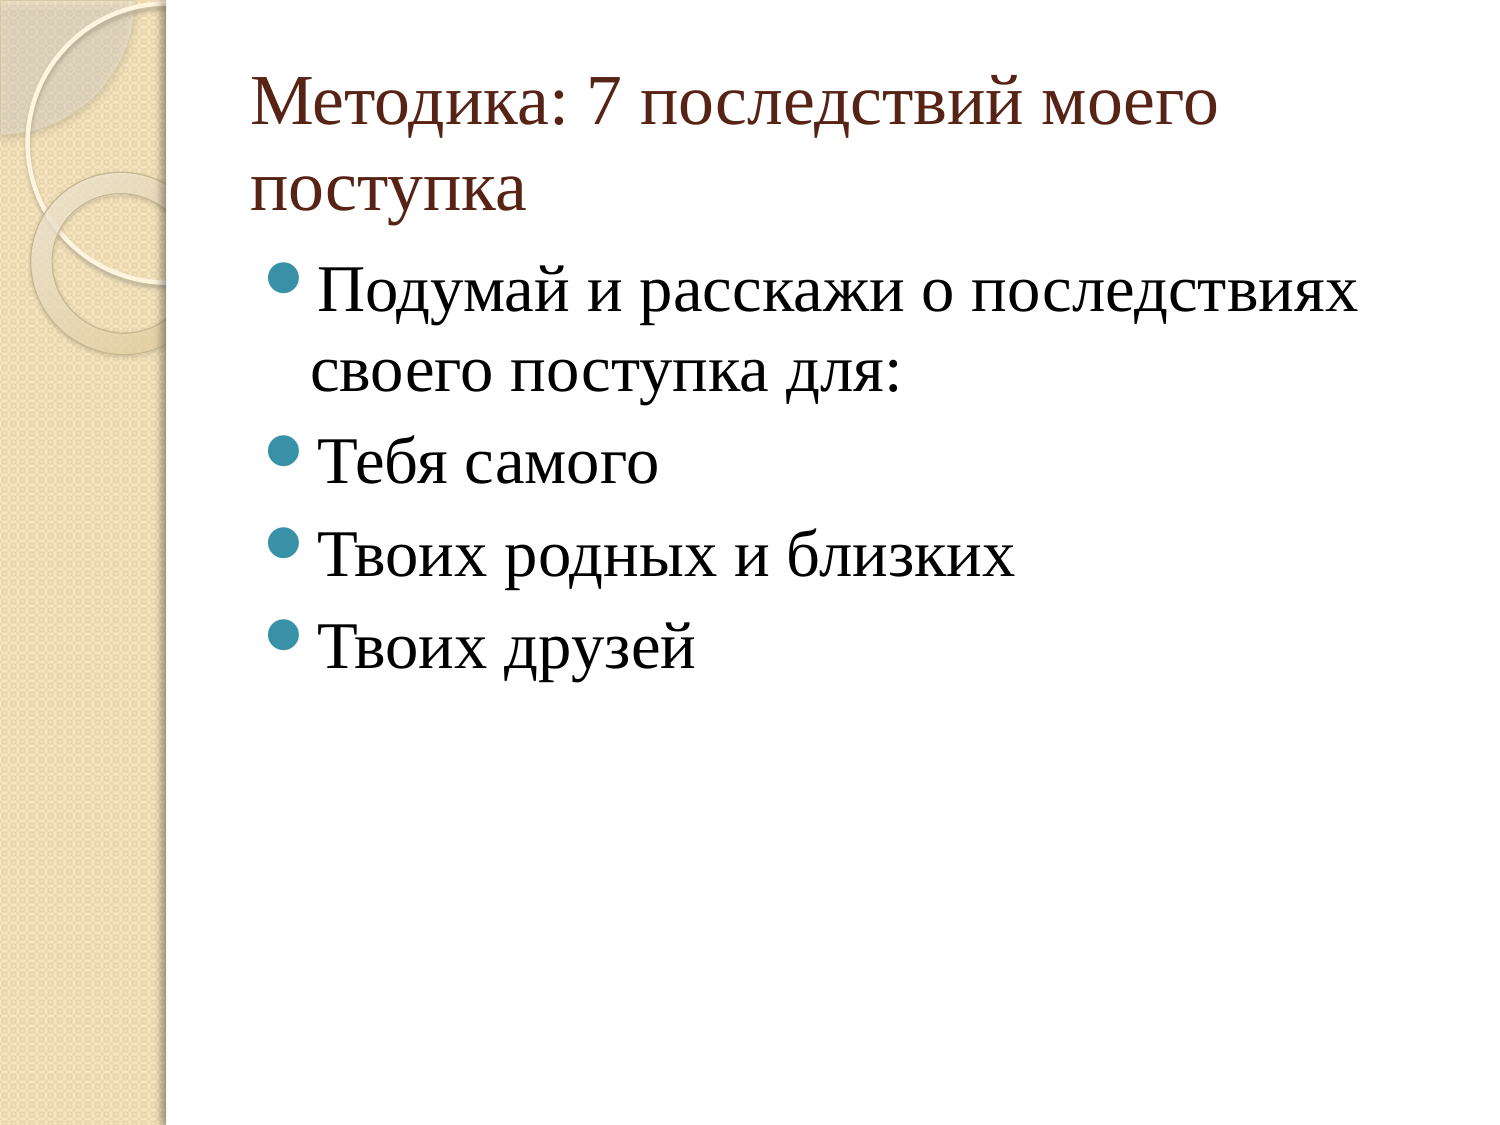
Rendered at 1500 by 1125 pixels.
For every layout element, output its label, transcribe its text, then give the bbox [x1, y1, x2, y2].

list Подумай и расскажи о последствиях своего поступка для: Тебя самого Твоих родных и близких Твоих друзей [235, 237, 1466, 1025]
title Методика: 7 последствий моего поступка [235, 45, 1466, 233]
